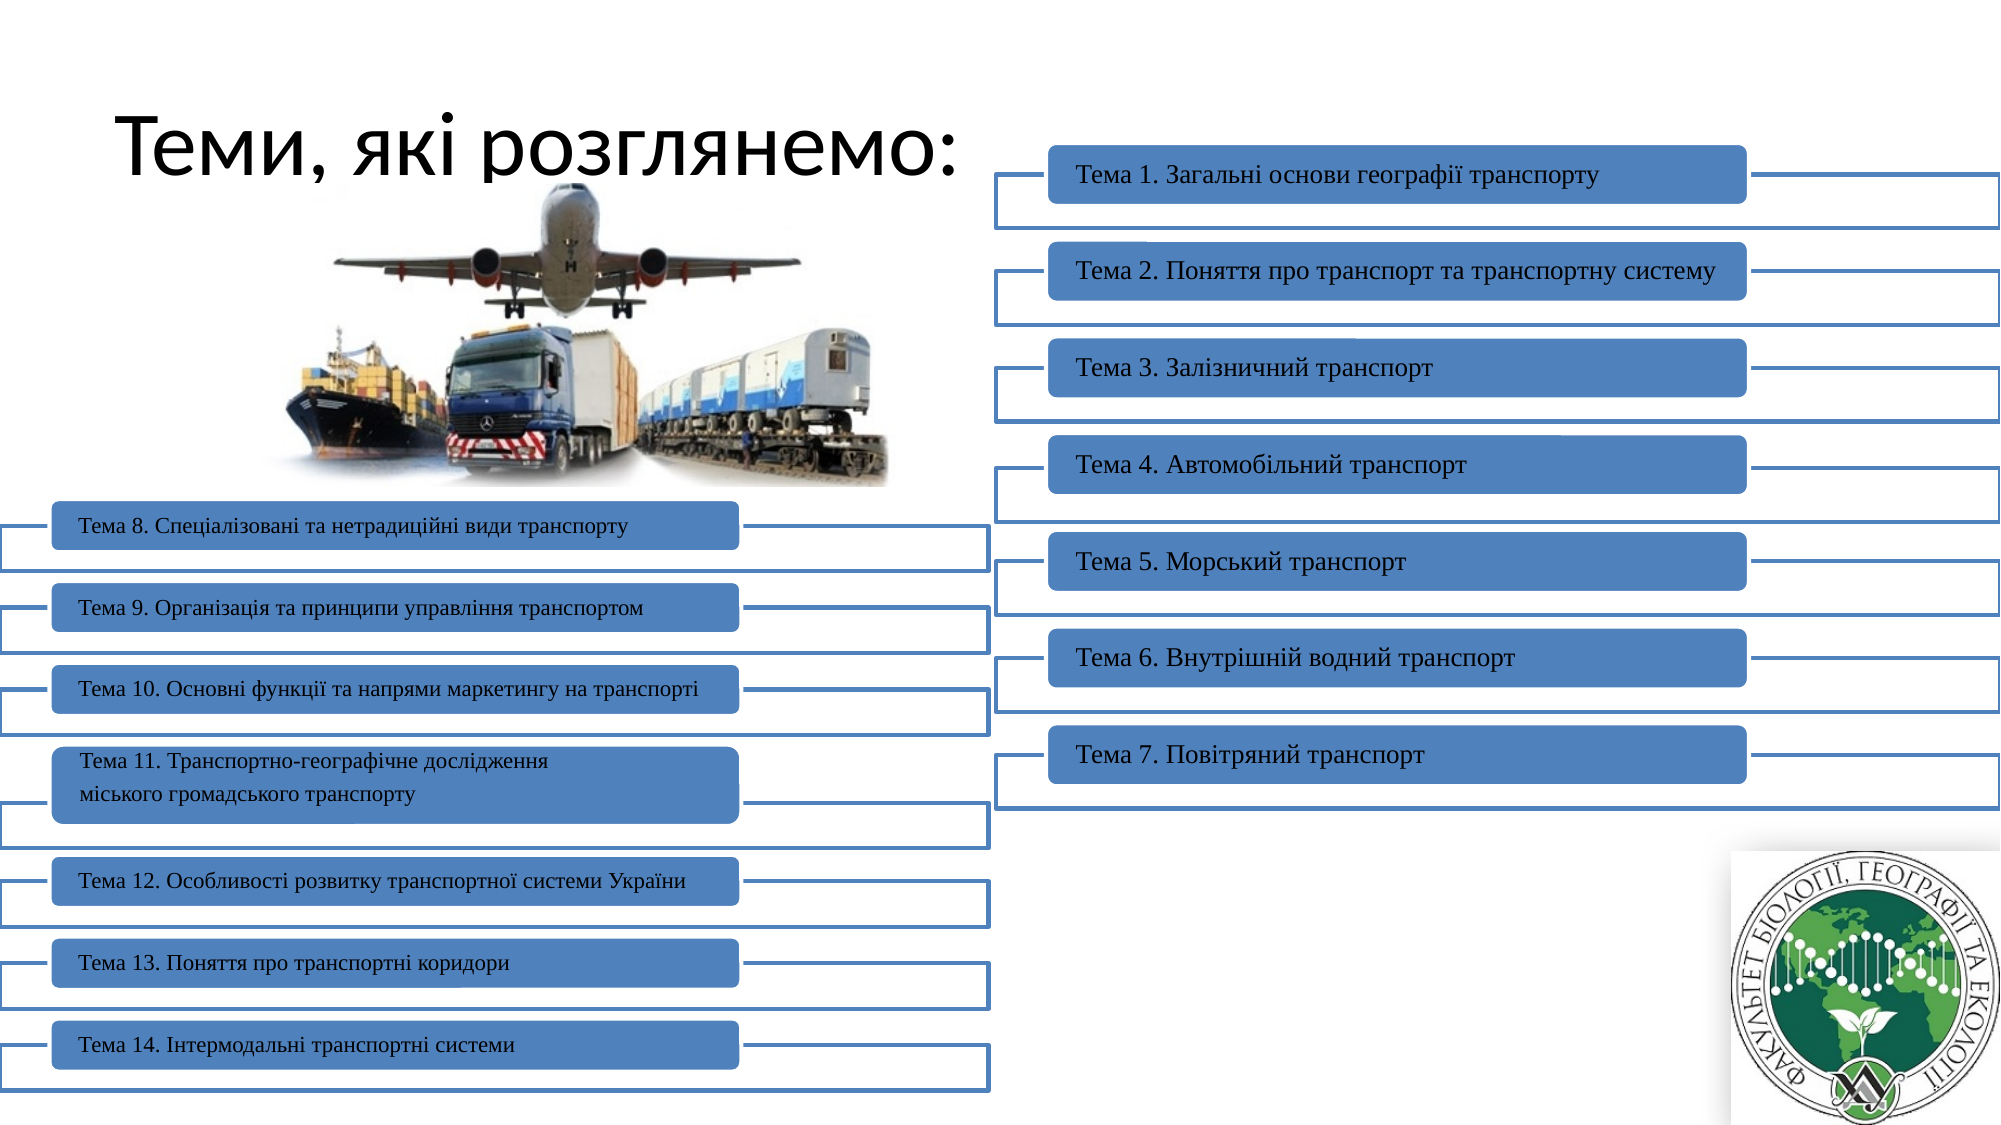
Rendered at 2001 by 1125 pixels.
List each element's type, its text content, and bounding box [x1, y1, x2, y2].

title Теми, які розглянемо: [99, 45, 990, 233]
picture [260, 182, 918, 488]
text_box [995, 31, 2000, 920]
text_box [0, 464, 989, 1125]
picture [1730, 851, 2000, 1125]
